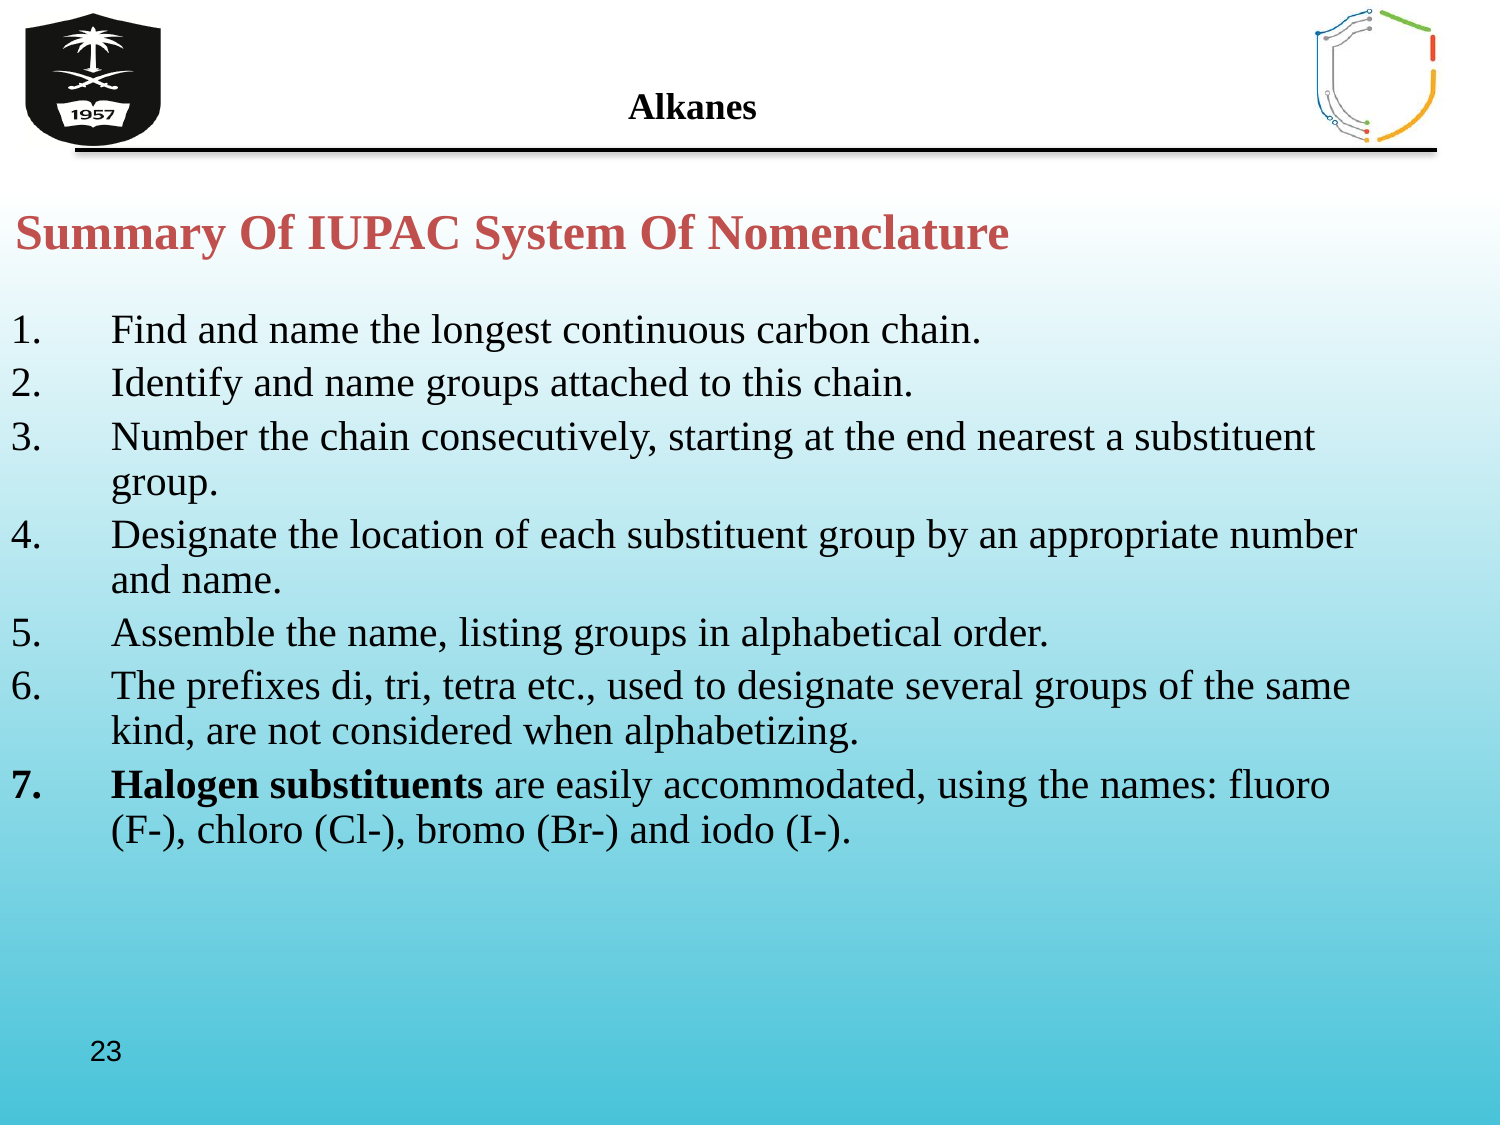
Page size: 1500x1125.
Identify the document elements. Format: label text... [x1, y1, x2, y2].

text_box 23 [75, 1024, 425, 1103]
picture [24, 12, 163, 151]
list Find and name the longest continuous carbon chain. Identify and name groups attached to this chain. Number the chain consecutively, starting at the end nearest a substituent group. Designate the location of each substituent group by an appropriate number and name. Assemble the name, listing groups in alphabetical order. The prefixes di, tri, tetra etc., used to designate several groups of the same kind, are not considered when alphabetizing. Halogen substituents are easily accommodated, using the names: fluoro (F-), chloro (Cl-), bromo (Br-) and iodo (I-). [0, 299, 1388, 900]
picture [1287, 0, 1463, 165]
title Summary Of IUPAC System Of Nomenclature [0, 149, 1025, 299]
text_box Alkanes [613, 74, 773, 135]
